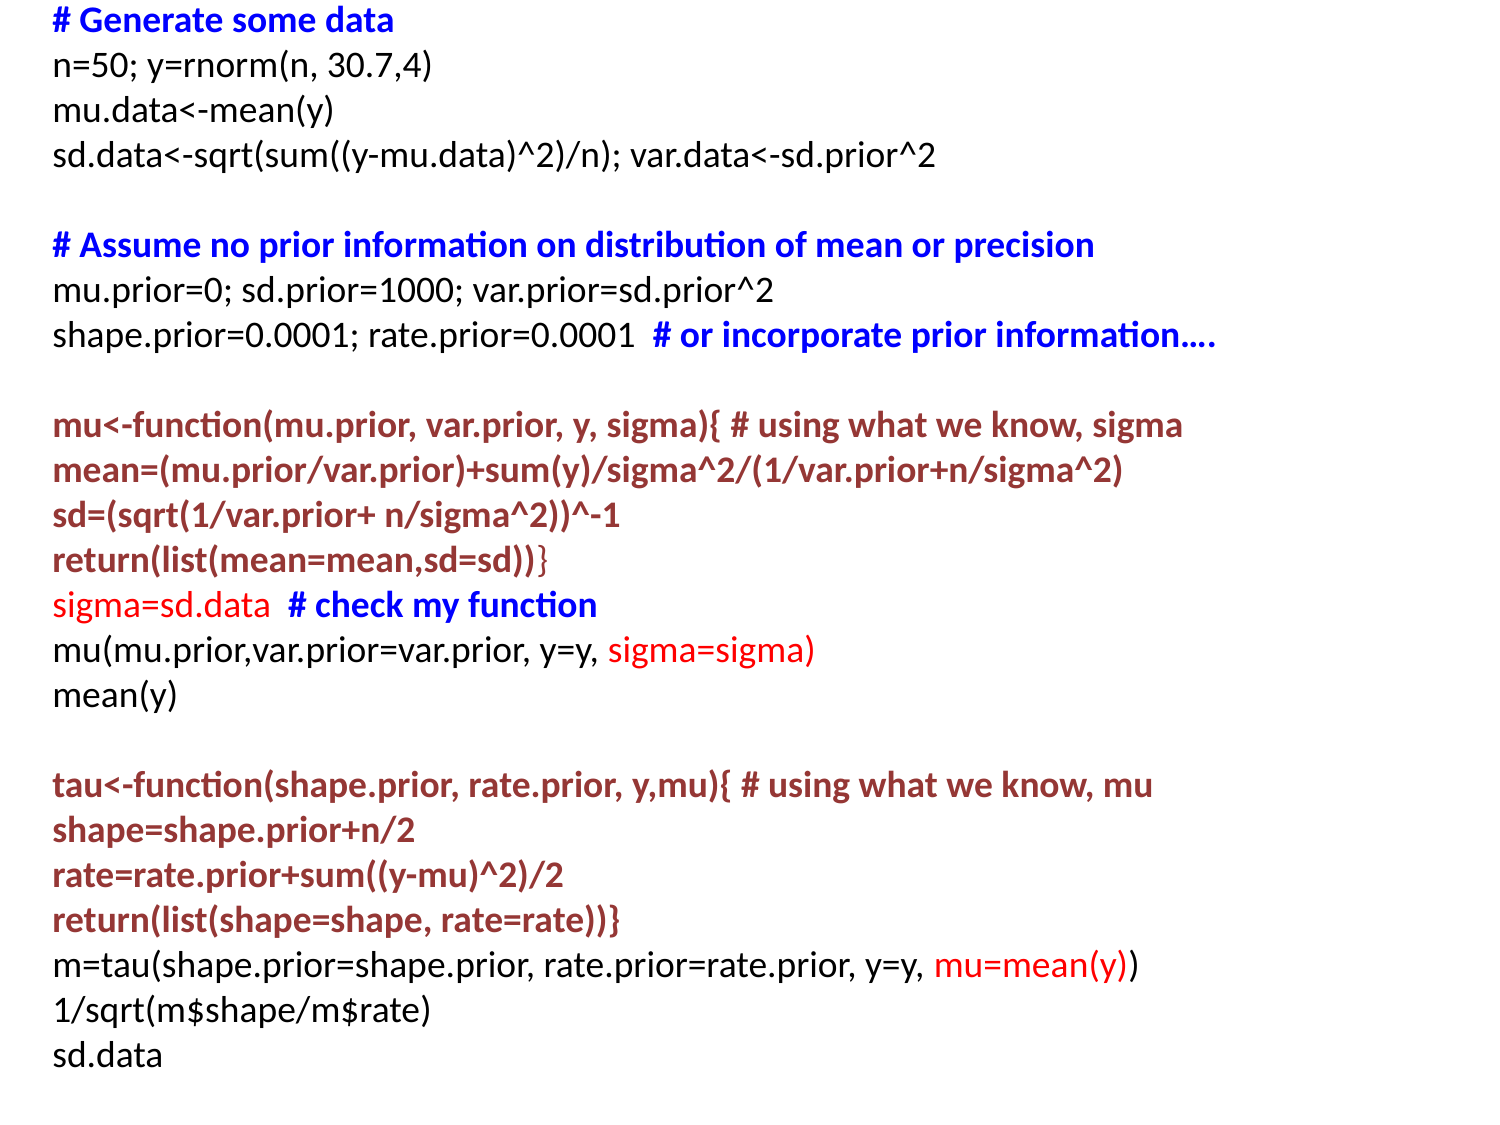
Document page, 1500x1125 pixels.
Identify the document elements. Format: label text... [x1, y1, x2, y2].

text_box # Generate some data n=50; y=rnorm(n, 30.7,4) mu.data<-mean(y) sd.data<-sqrt(sum((y-mu.data)^2)/n); var.data<-sd.prior^2 # Assume no prior information on distribution of mean or precision mu.prior=0; sd.prior=1000; var.prior=sd.prior^2 shape.prior=0.0001; rate.prior=0.0001 # or incorporate prior information…. mu<-function(mu.prior, var.prior, y, sigma){ # using what we know, sigma mean=(mu.prior/var.prior)+sum(y)/sigma^2/(1/var.prior+n/sigma^2) sd=(sqrt(1/var.prior+ n/sigma^2))^-1 return(list(mean=mean,sd=sd))} sigma=sd.data # check my function mu(mu.prior,var.prior=var.prior, y=y, sigma=sigma) mean(y) tau<-function(shape.prior, rate.prior, y,mu){ # using what we know, mu shape=shape.prior+n/2 rate=rate.prior+sum((y-mu)^2)/2 return(list(shape=shape, rate=rate))} m=tau(shape.prior=shape.prior, rate.prior=rate.prior, y=y, mu=mean(y)) 1/sqrt(m$shape/m$rate) sd.data [37, 0, 1500, 1083]
